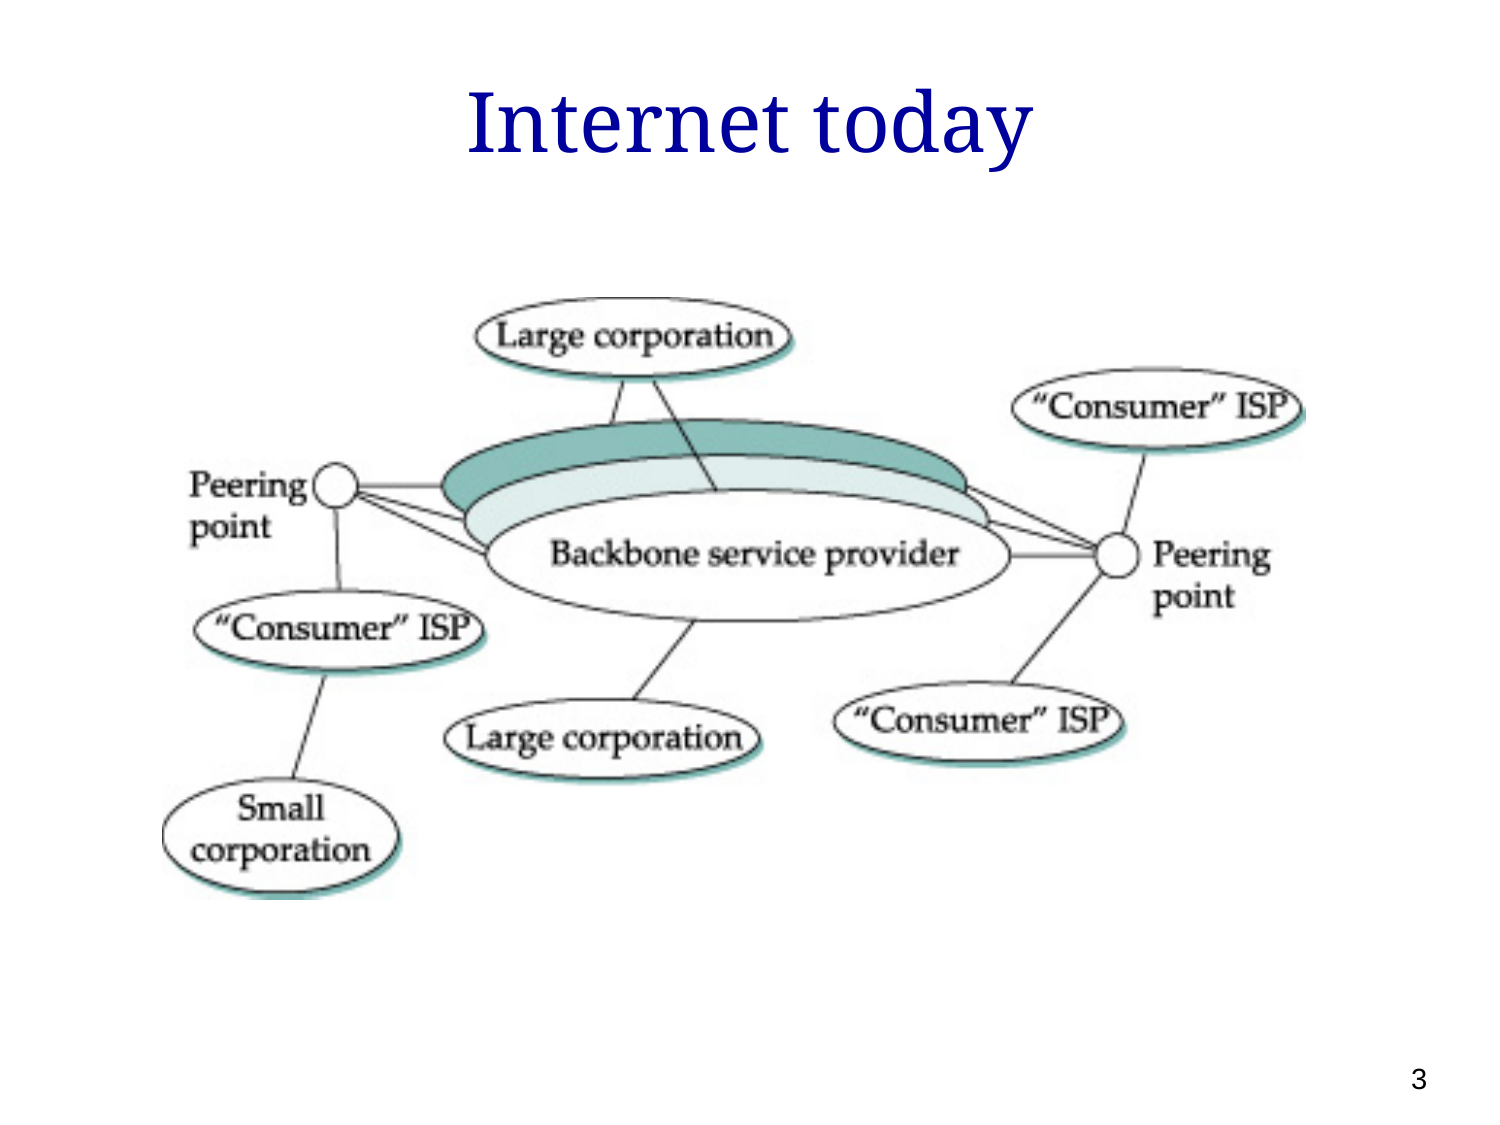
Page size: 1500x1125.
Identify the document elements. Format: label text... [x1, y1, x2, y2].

picture [162, 297, 1307, 901]
slide_number 3 [1092, 1024, 1443, 1103]
title Internet today [74, 47, 1426, 191]
